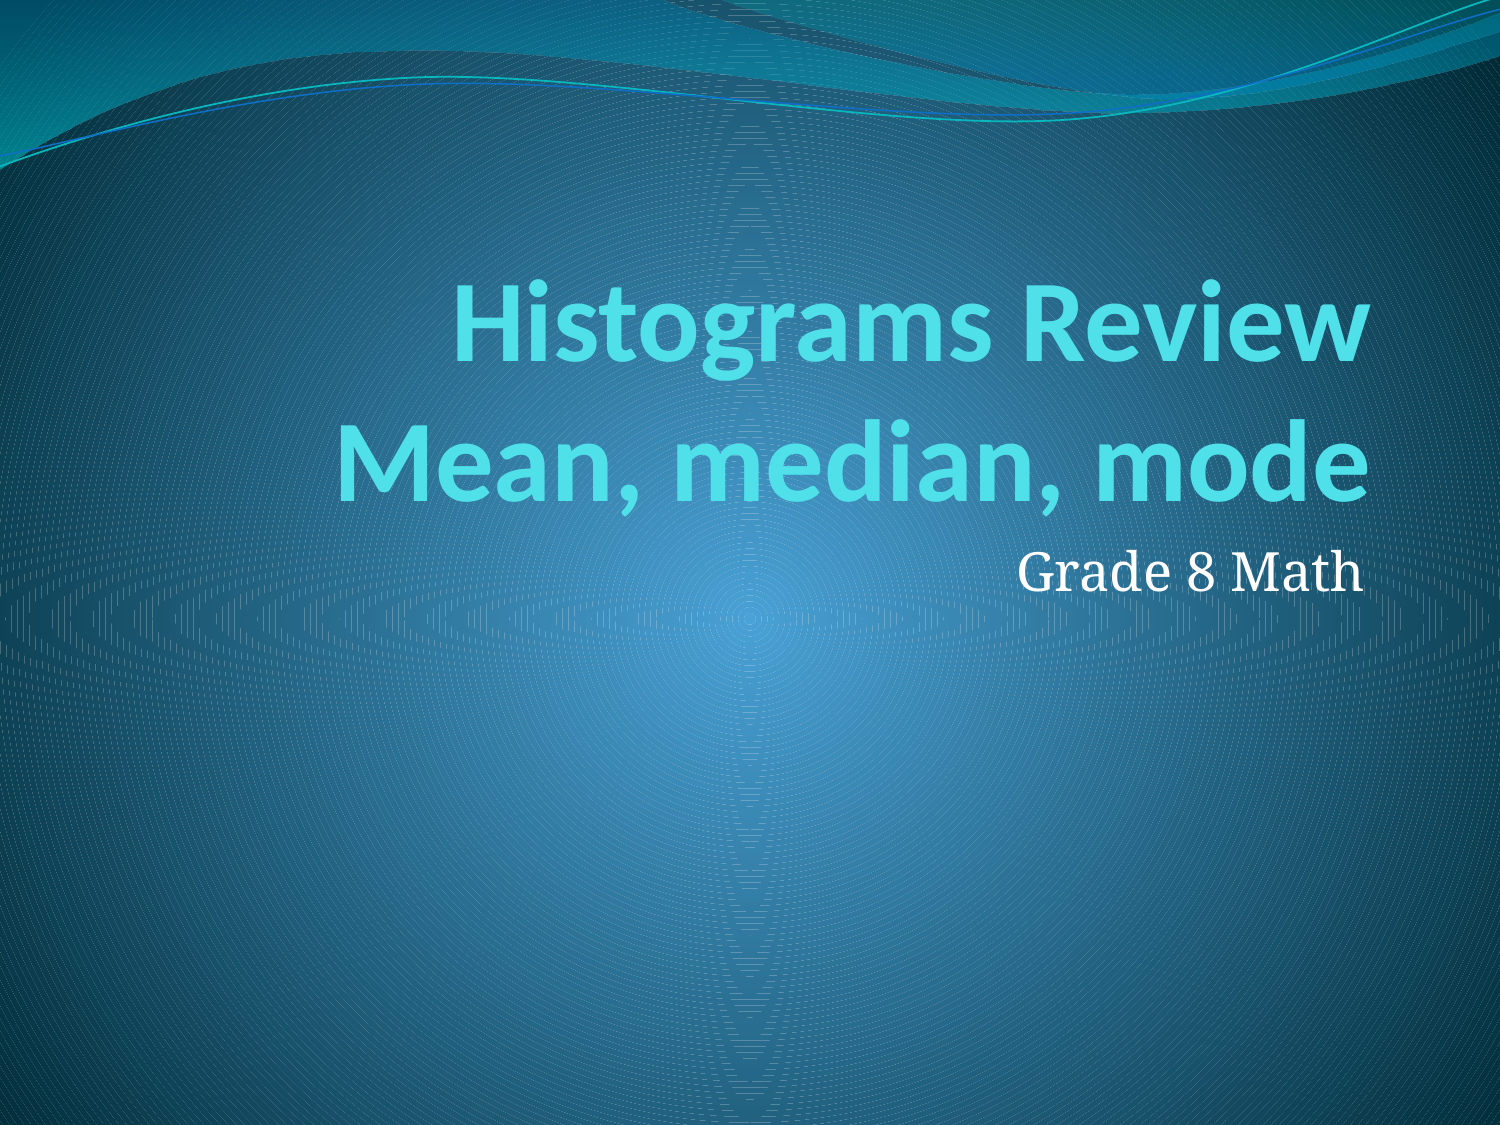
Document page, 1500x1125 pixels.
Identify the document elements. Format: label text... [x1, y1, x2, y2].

subtitle Grade 8 Math [87, 529, 1376, 818]
title Histograms Review Mean, median, mode [87, 224, 1376, 525]
